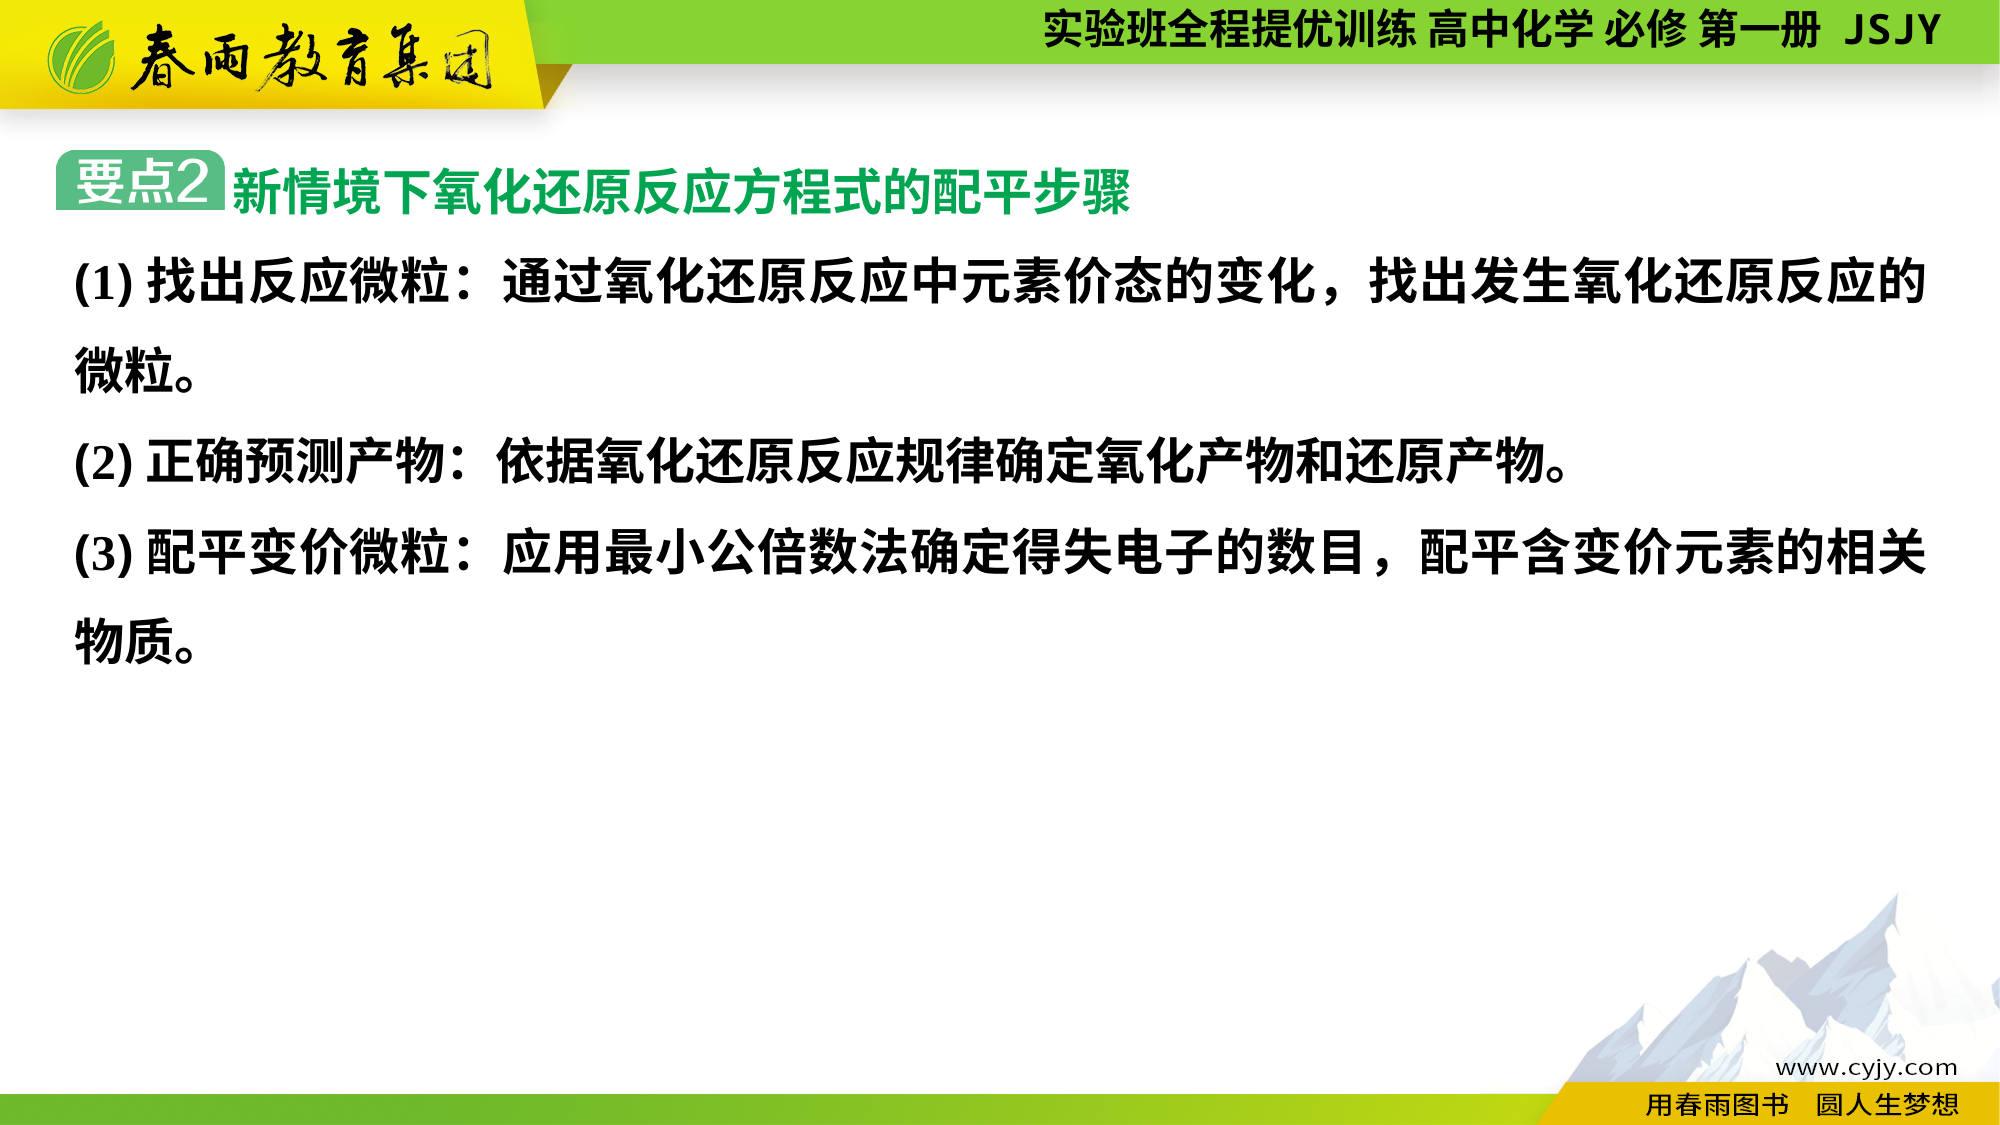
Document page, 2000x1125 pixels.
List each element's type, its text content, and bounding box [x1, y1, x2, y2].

picture [0, 0, 2000, 1125]
list 新情境下氧化还原反应方程式的配平步骤 (1)找出反应微粒：通过氧化还原反应中元素价态的变化，找出发生氧化还原反应的微粒。 (2)正确预测产物：依据氧化还原反应规律确定氧化产物和还原产物。 (3)配平变价微粒：应用最小公倍数法确定得失电子的数目，配平含变价元素的相关物质。 [59, 122, 1944, 683]
